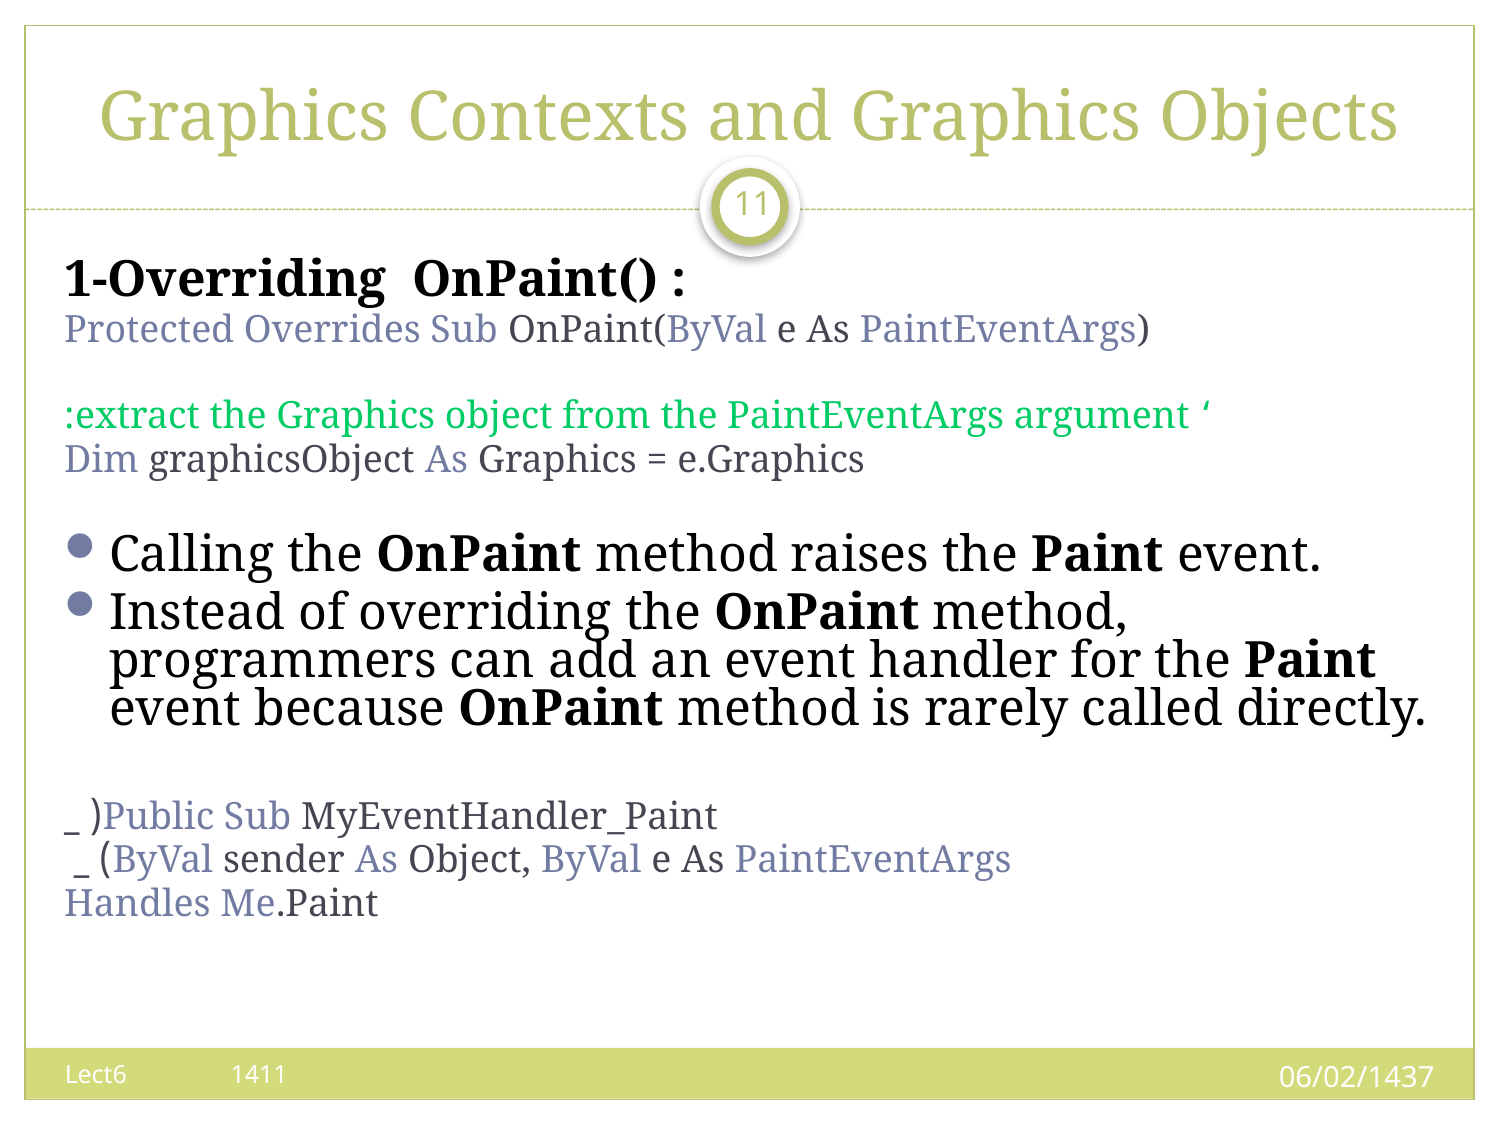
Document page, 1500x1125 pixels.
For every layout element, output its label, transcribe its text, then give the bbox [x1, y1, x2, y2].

footer Lect6 1411 [50, 1051, 638, 1112]
title Graphics Contexts and Graphics Objects [49, 37, 1450, 162]
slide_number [950, 1050, 1450, 1111]
list 1-Overriding OnPaint() : Protected Overrides Sub OnPaint(ByVal e As PaintEventArgs) ‘ extract the Graphics object from the PaintEventArgs argument: Dim graphicsObject As Graphics = e.Graphics Calling the OnPaint method raises the Paint event. Instead of overriding the OnPaint method, programmers can add an event handler for the Paint event because OnPaint method is rarely called directly. Public Sub MyEventHandler_Paint( _ ByVal sender As Object, ByVal e As PaintEventArgs) _ Handles Me.Paint [49, 250, 1445, 1001]
slide_number 11 [715, 168, 791, 241]
